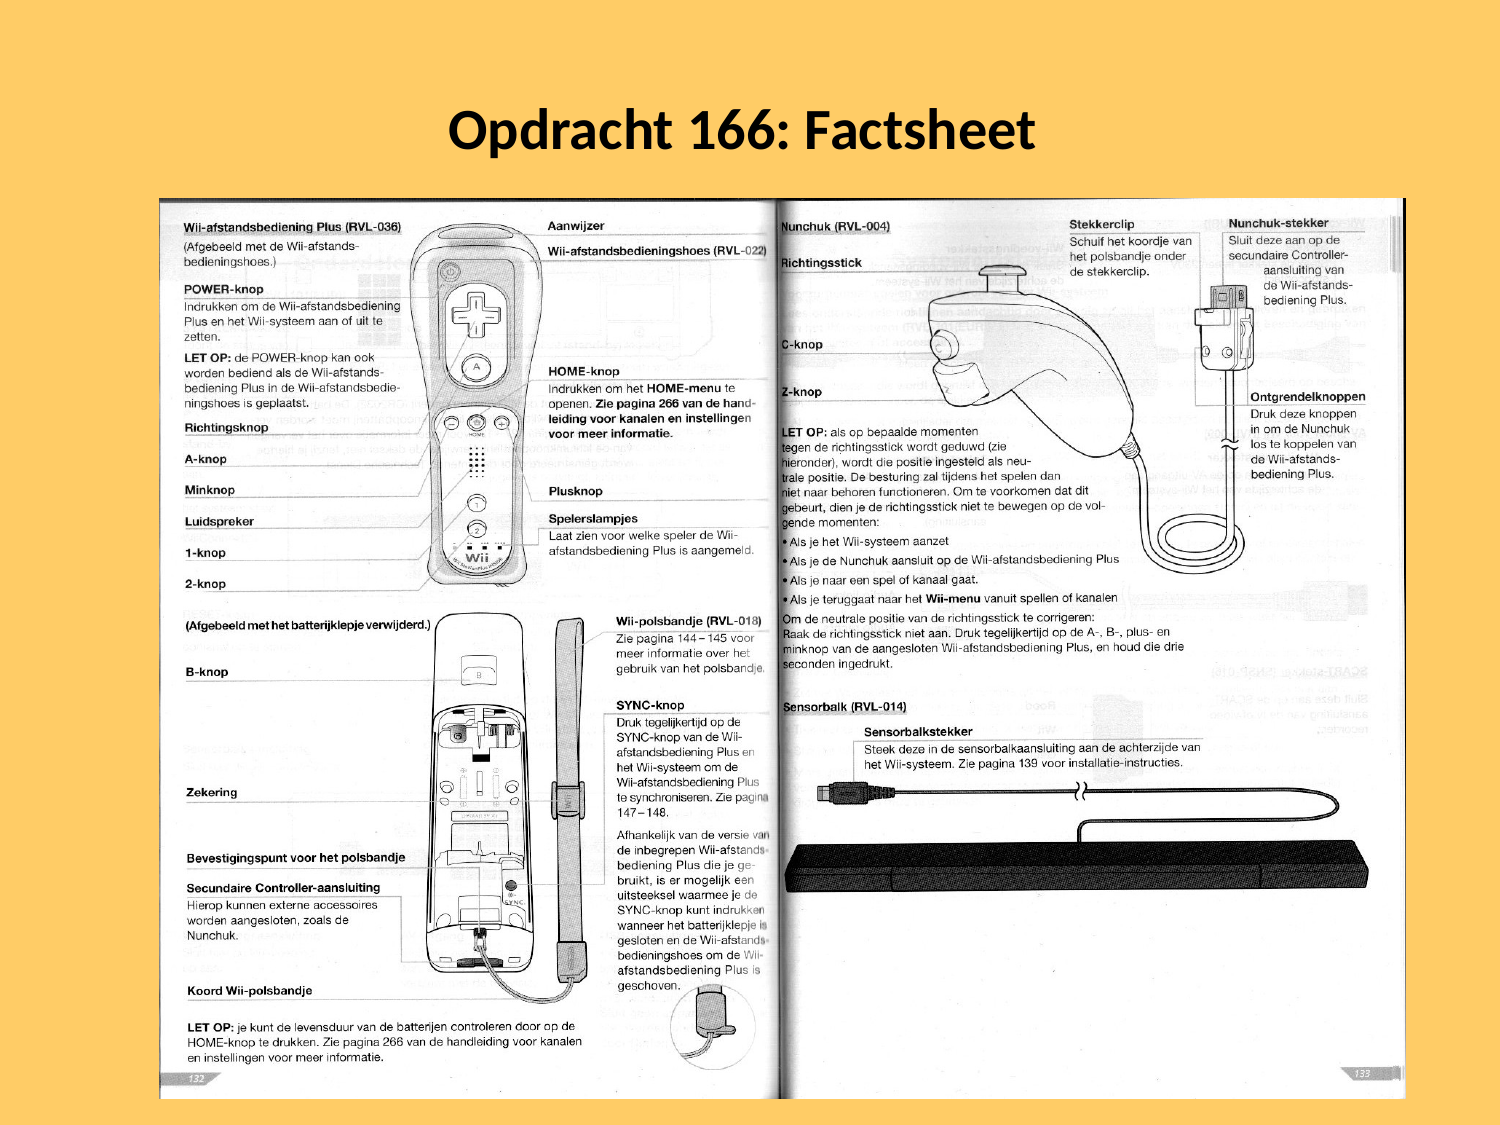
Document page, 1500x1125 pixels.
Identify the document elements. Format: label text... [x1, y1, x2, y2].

picture [159, 198, 1406, 1099]
text_box Opdracht 166: Factsheet [58, 83, 1441, 169]
